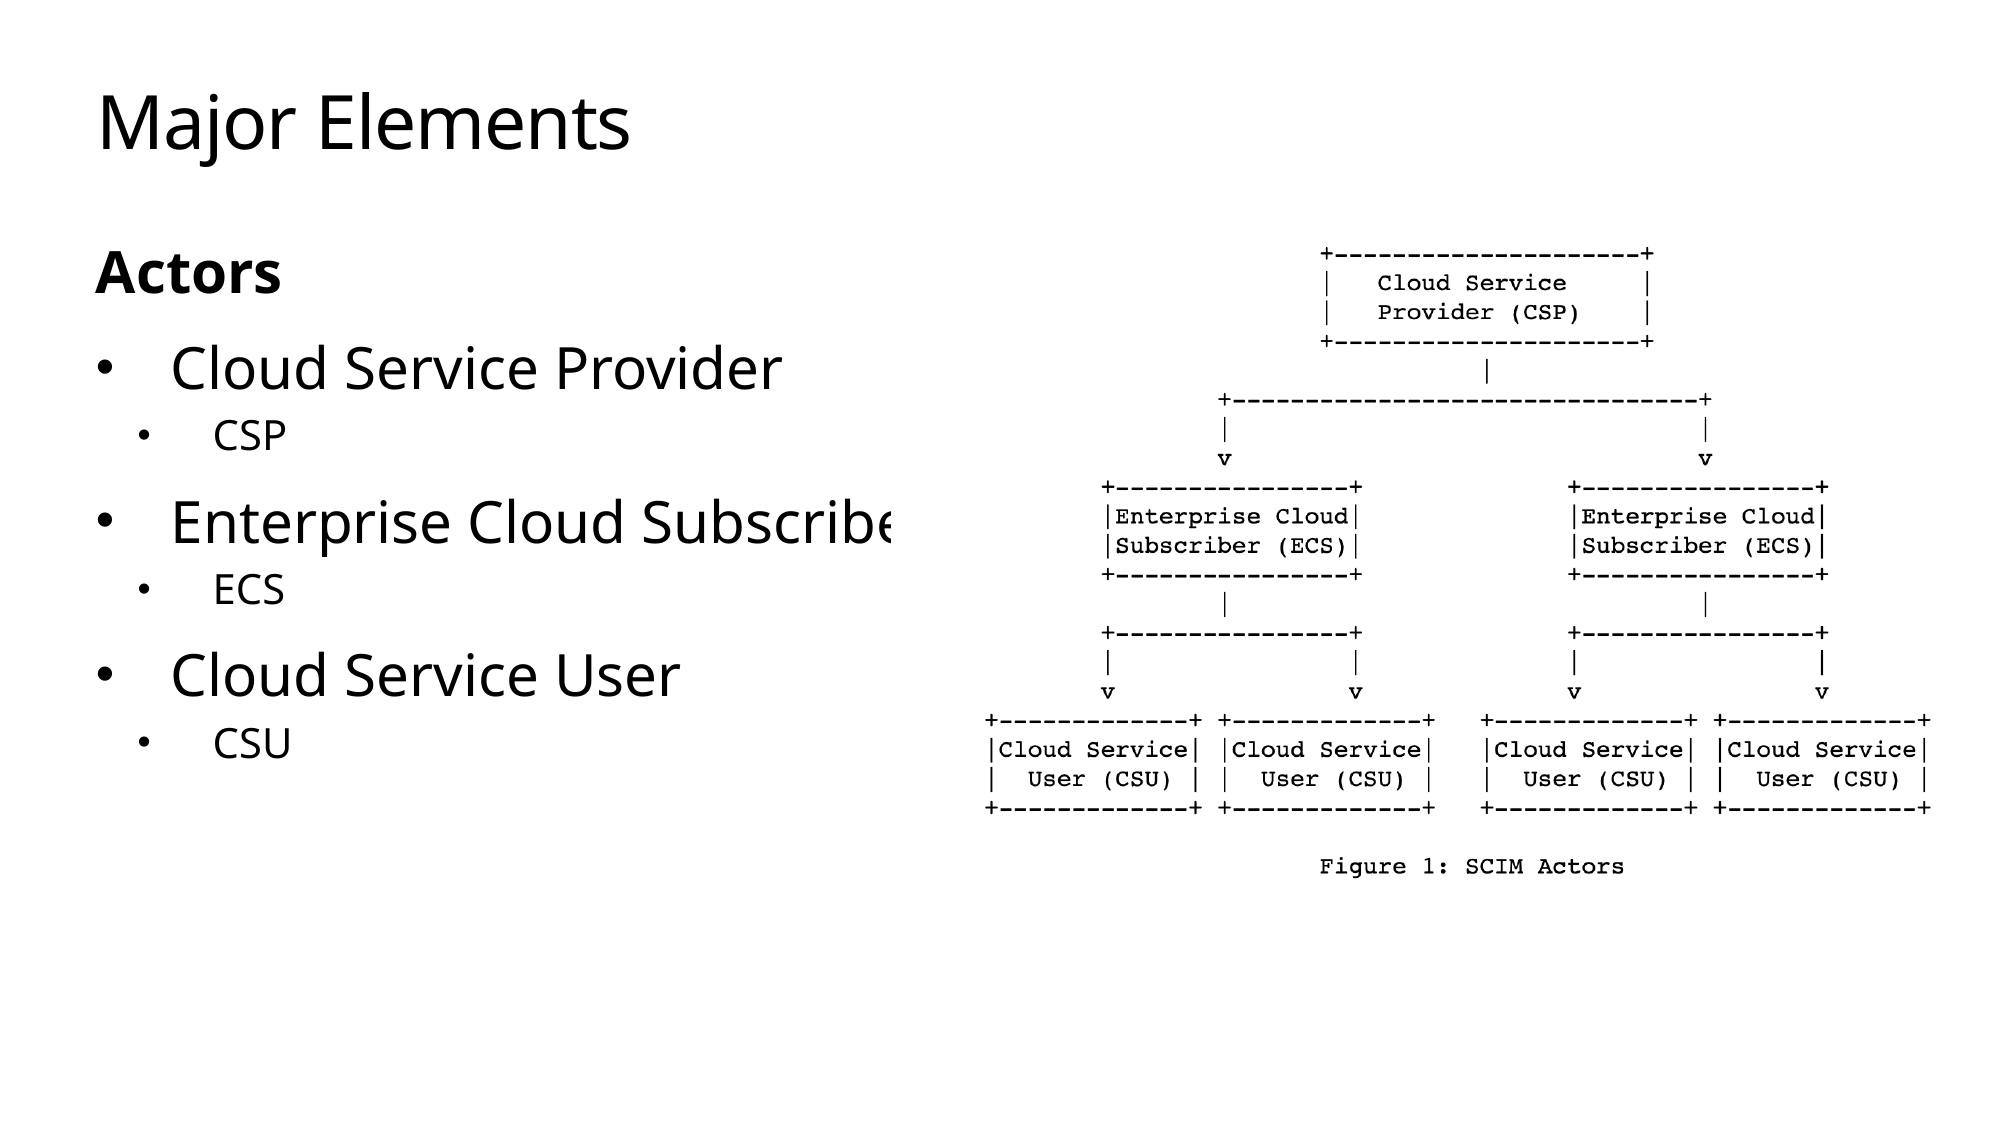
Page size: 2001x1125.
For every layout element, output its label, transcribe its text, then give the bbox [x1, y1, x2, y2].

list Actors Cloud Service Provider CSP Enterprise Cloud Subscriber ECS Cloud Service User CSU [95, 235, 891, 776]
title Major Elements [96, 75, 1904, 166]
picture [891, 214, 2000, 911]
